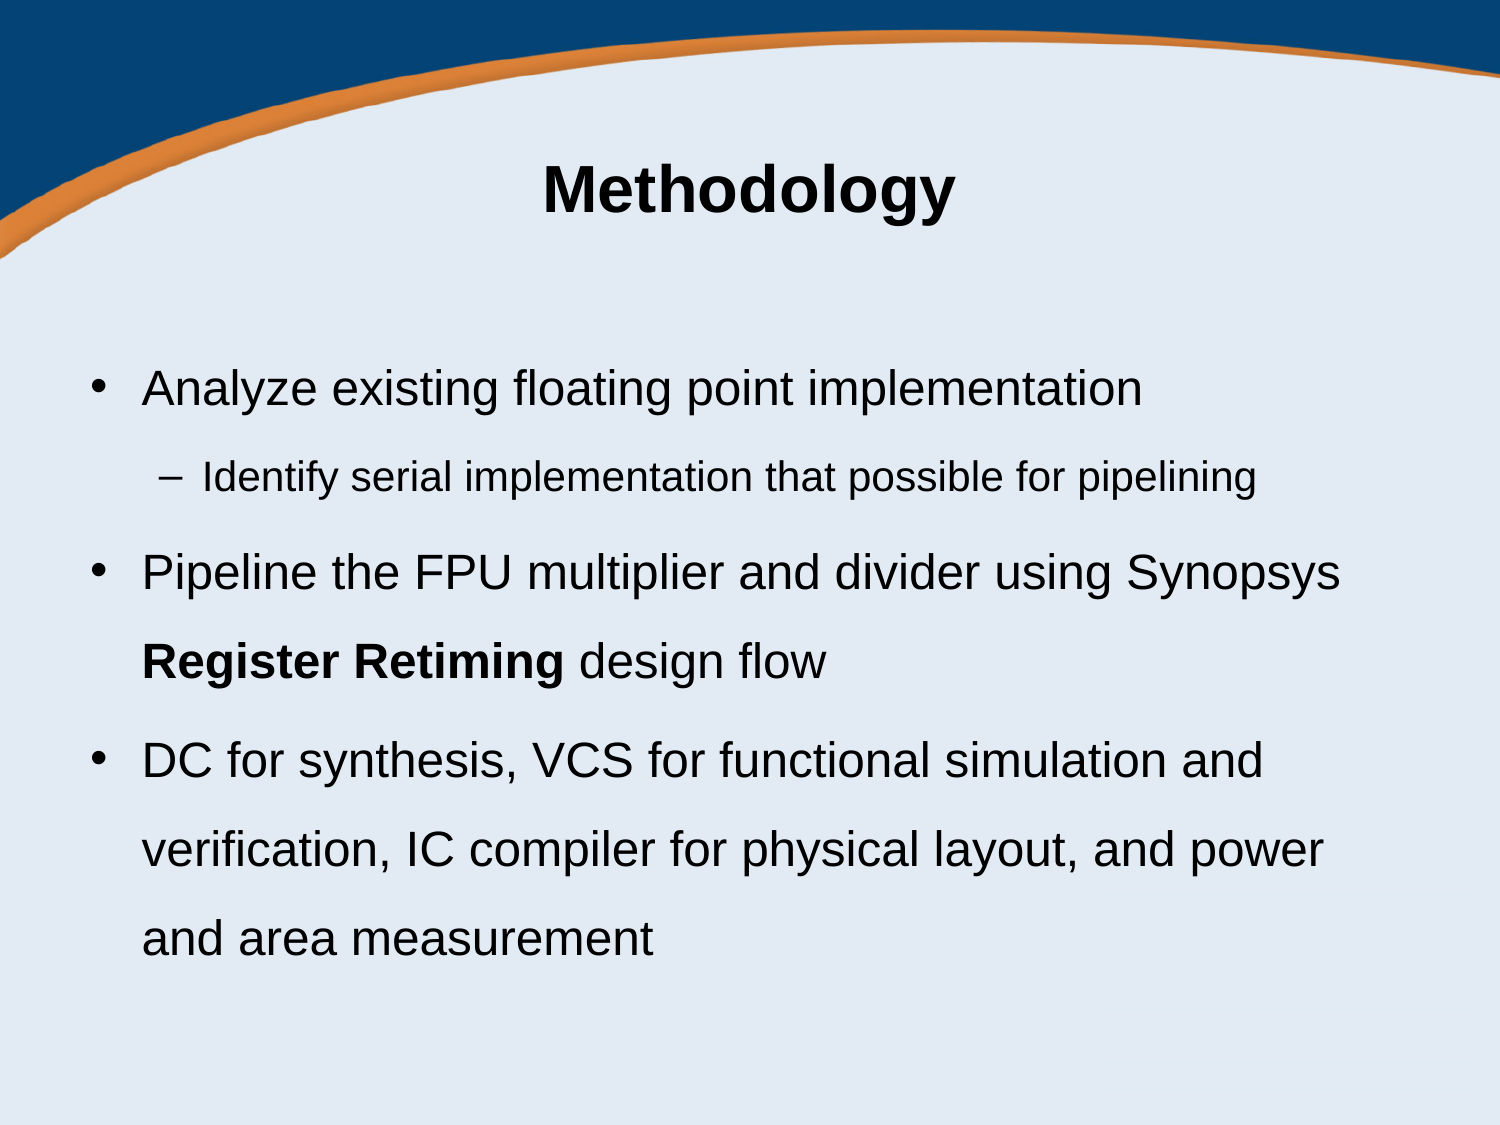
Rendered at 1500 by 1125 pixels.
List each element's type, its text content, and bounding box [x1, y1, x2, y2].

list Analyze existing floating point implementation Identify serial implementation that possible for pipelining Pipeline the FPU multiplier and divider using Synopsys Register Retiming design flow DC for synthesis, VCS for functional simulation and verification, IC compiler for physical layout, and power and area measurement [75, 318, 1425, 977]
picture [0, 0, 1500, 1125]
title Methodology [75, 92, 1425, 280]
